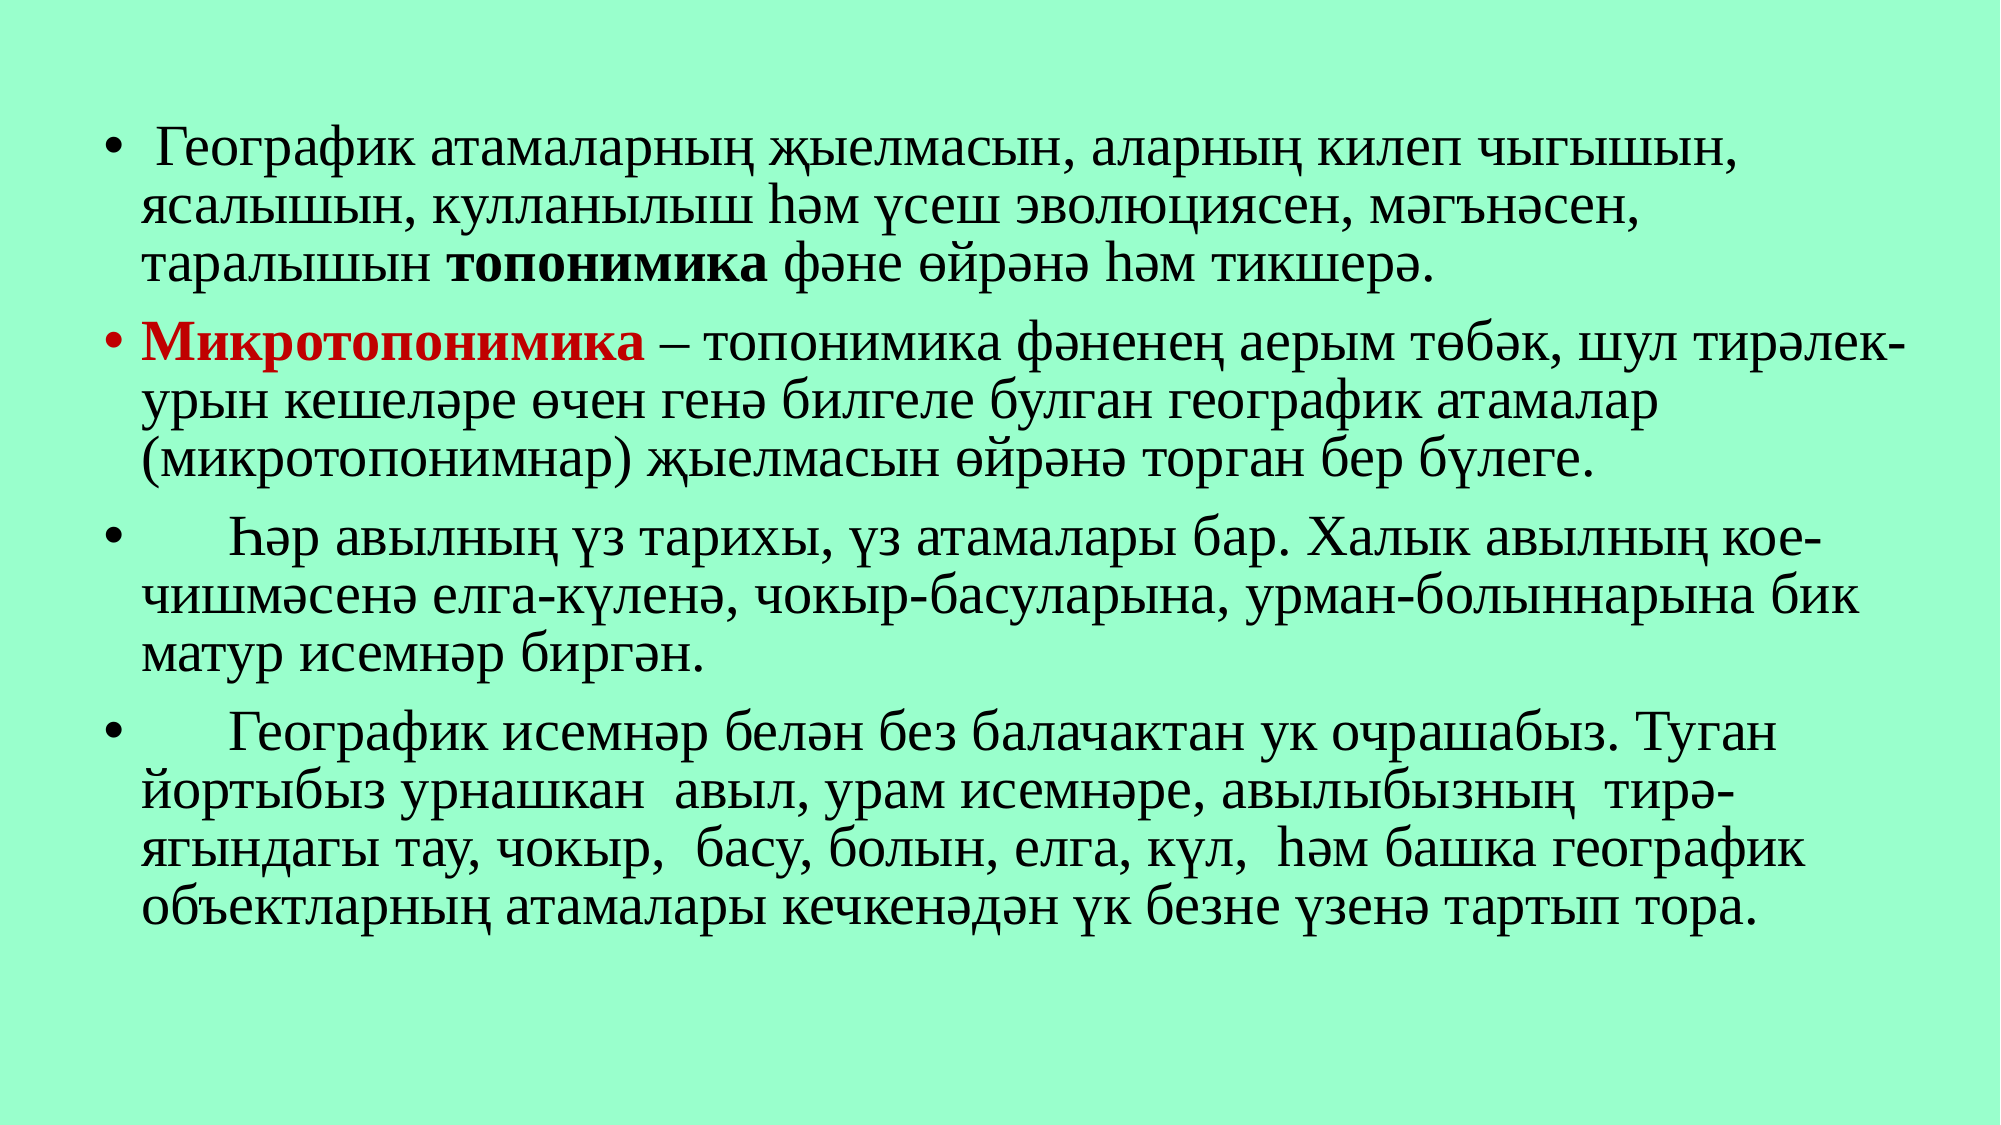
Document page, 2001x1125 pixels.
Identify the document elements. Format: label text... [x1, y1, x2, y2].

list Географик атамаларның җыелмасын, аларның килеп чыгышын, ясалышын, кулланылыш һәм үсеш эволюциясен, мәгънәсен, таралышын топонимика фәне өйрәнә һәм тикшерә. Микротопонимика – топонимика фәненең аерым төбәк, шул тирәлек-урын кешеләре өчен генә билгеле булган географик атамалар (микротопонимнар) җыелмасын өйрәнә торган бер бүлеге. Һәр авылның үз тарихы, үз атамалары бар. Халык авылның кое-чишмәсенә елга-күленә, чокыр-басуларына, урман-болыннарына бик матур исемнәр биргән. Географик исемнәр белән без балачактан ук очрашабыз. Туган йортыбыз урнашкан авыл, урам исемнәре, авылыбызның тирә-ягындагы тау, чокыр, басу, болын, елга, күл, һәм башка географик объектларның атамалары кечкенәдән үк безне үзенә тартып тора. [88, 111, 1960, 1089]
